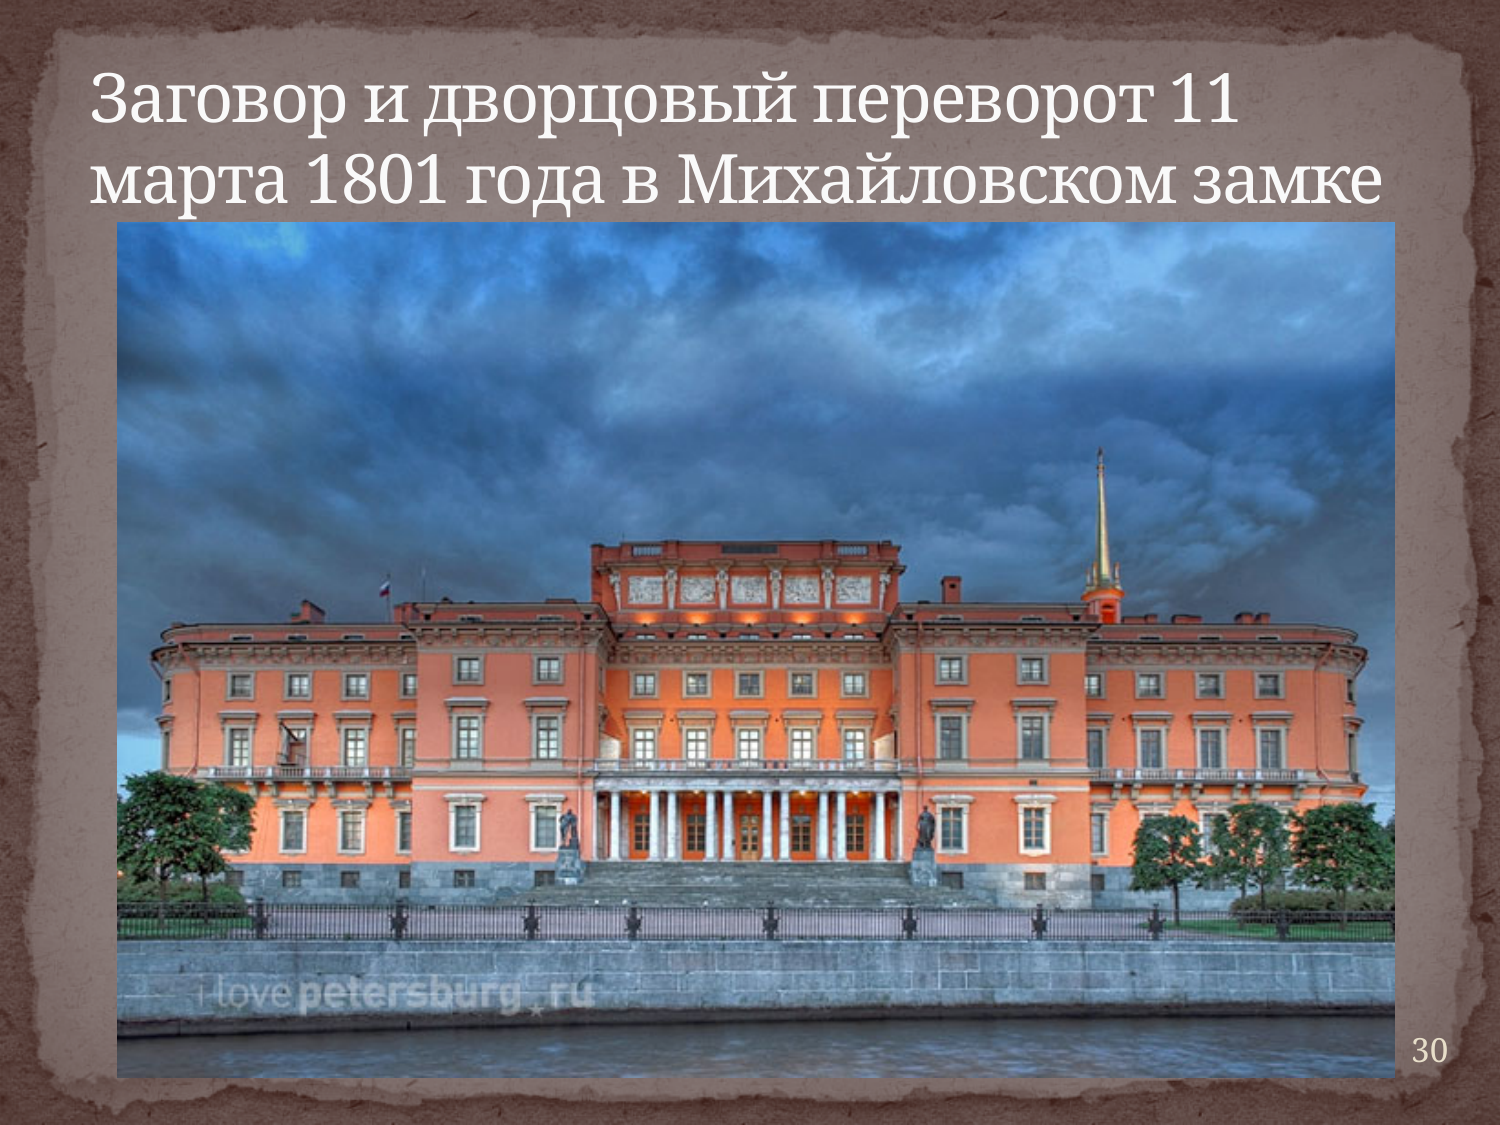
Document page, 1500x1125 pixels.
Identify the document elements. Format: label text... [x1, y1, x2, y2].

slide_number 30 [1379, 1014, 1480, 1089]
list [121, 226, 1393, 1078]
title Заговор и дворцовый переворот 11 марта 1801 года в Михайловском замке [74, 24, 1425, 225]
